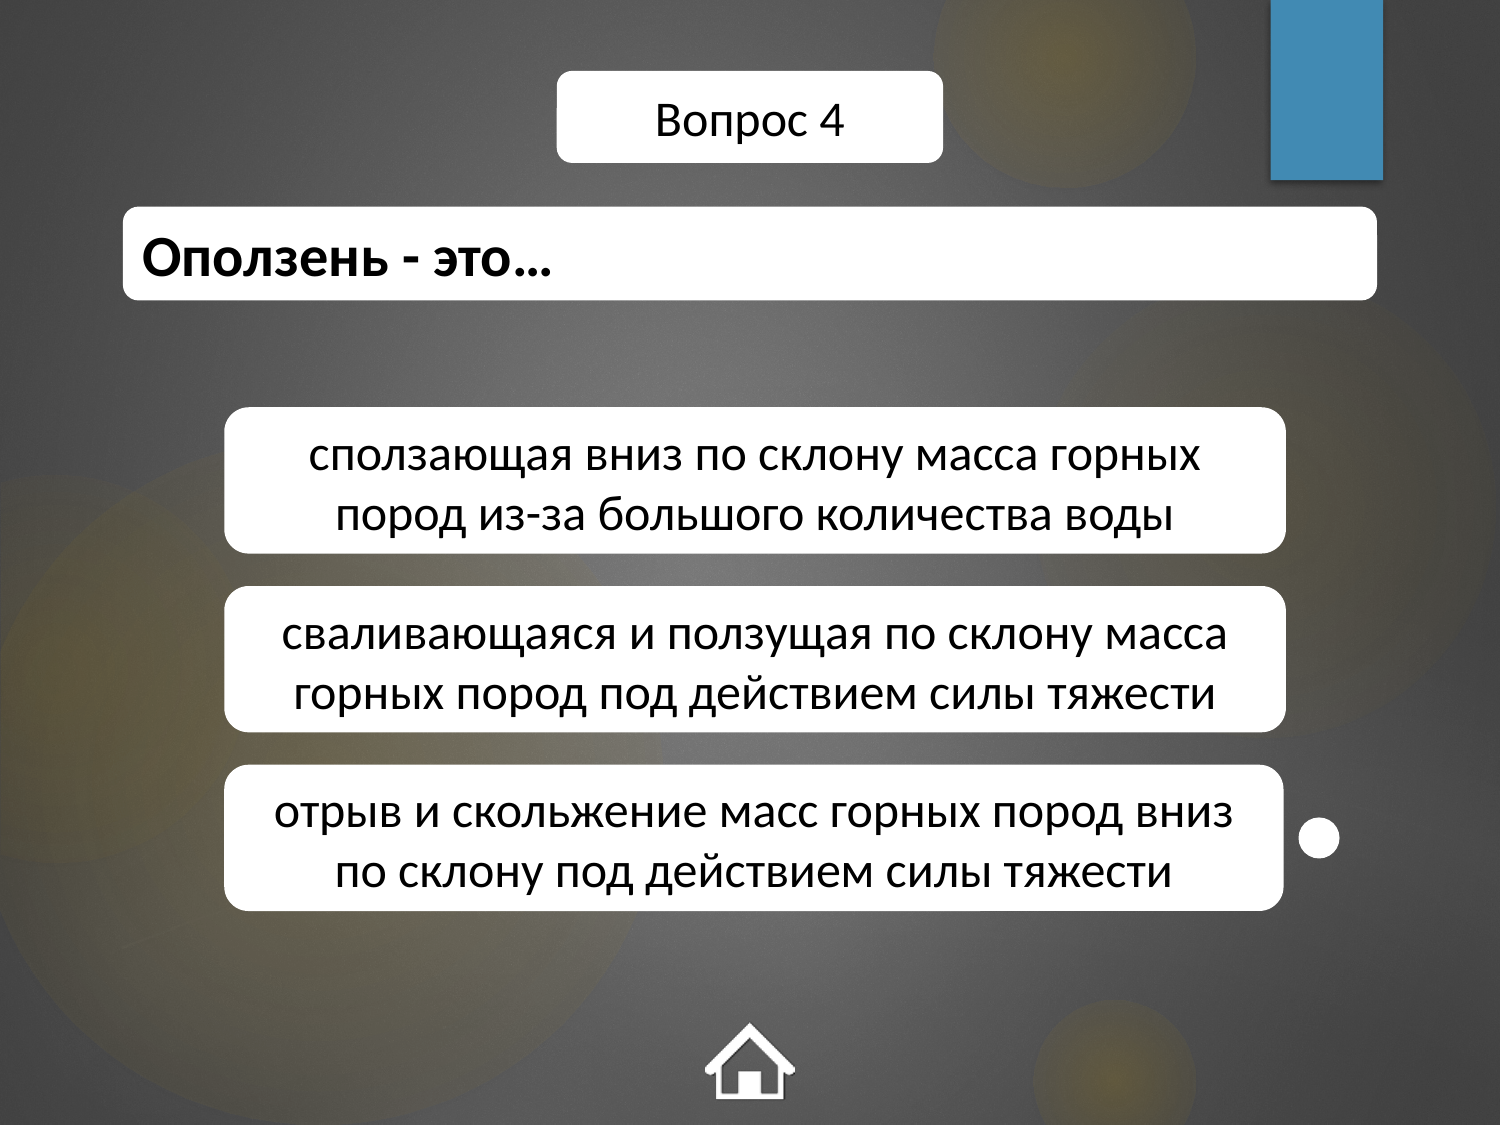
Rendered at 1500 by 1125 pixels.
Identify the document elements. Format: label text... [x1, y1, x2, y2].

text_box Вопрос 4 [555, 69, 945, 165]
text_box отрыв и скольжение масс горных пород вниз по склону под действием силы тяжести [222, 763, 1286, 913]
text_box сползающая вниз по склону масса горных пород из-за большого количества воды [222, 405, 1288, 556]
picture [705, 1016, 795, 1106]
text_box сваливающаяся и ползущая по склону масса горных пород под действием силы тяжести [222, 584, 1288, 734]
text_box Оползень - это… [121, 205, 1379, 303]
text_box [1296, 815, 1342, 861]
